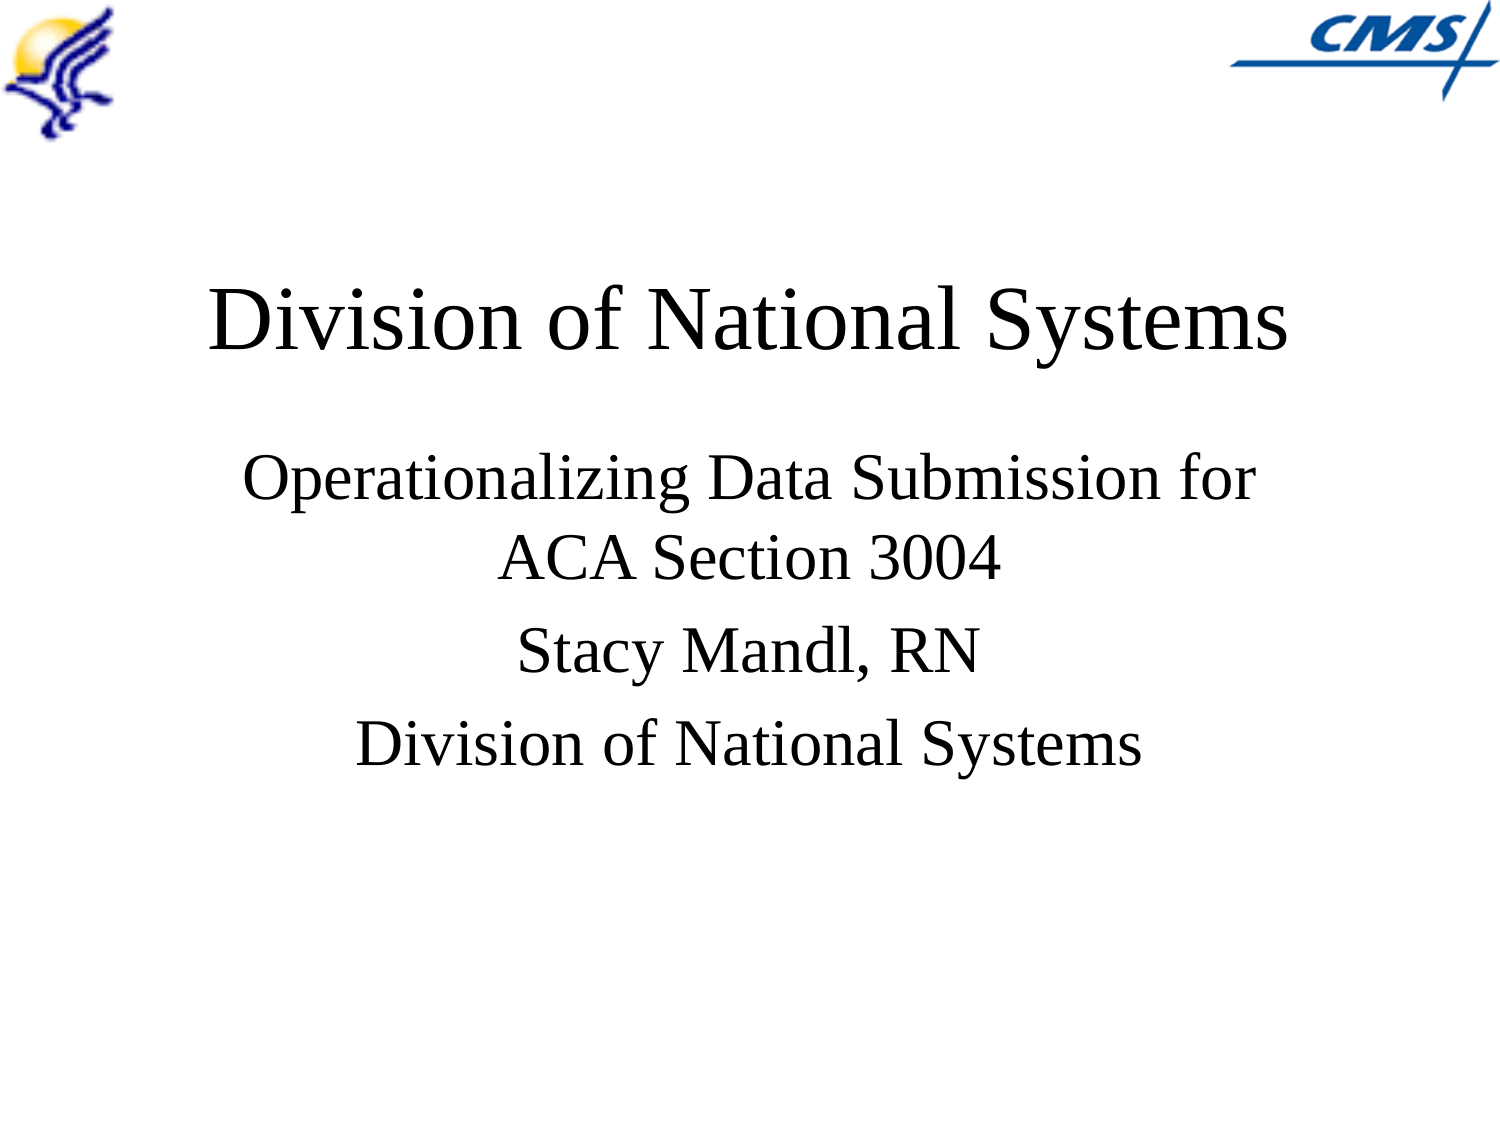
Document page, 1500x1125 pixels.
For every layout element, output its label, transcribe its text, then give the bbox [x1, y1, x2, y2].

picture [0, 0, 125, 150]
subtitle Operationalizing Data Submission for ACA Section 3004 Stacy Mandl, RN Division of National Systems [224, 424, 1276, 826]
picture [1224, 0, 1500, 102]
title Division of National Systems [112, 174, 1388, 451]
